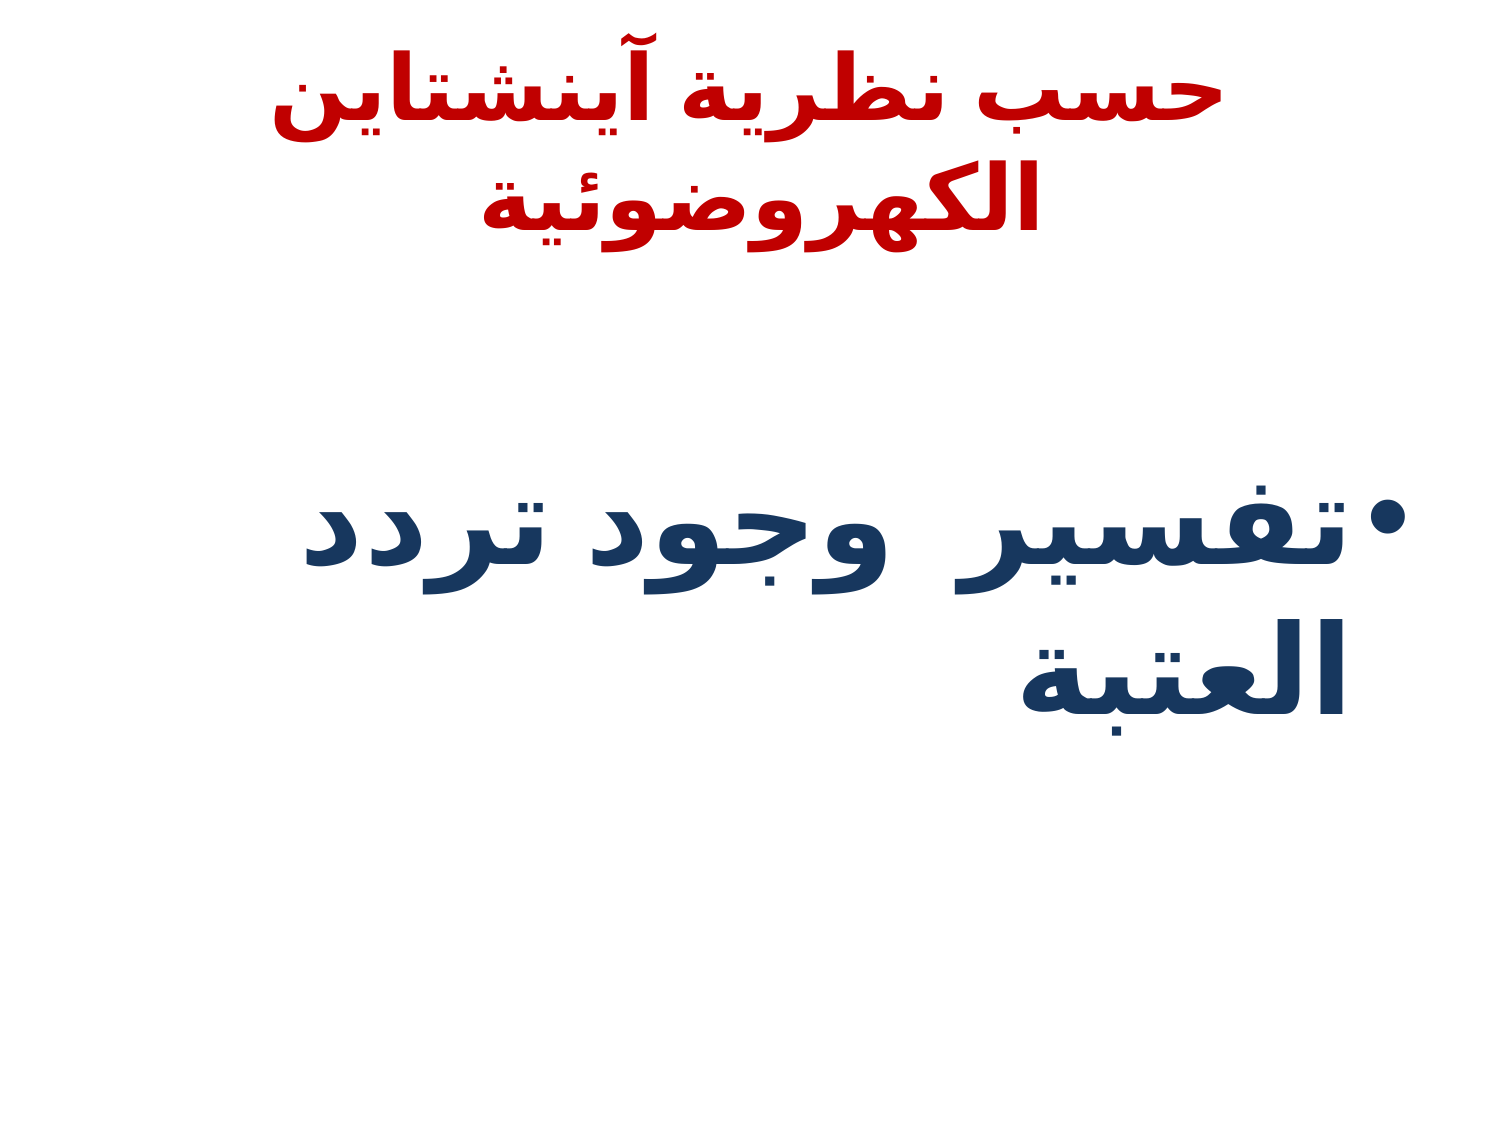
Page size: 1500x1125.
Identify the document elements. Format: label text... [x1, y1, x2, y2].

list تفسير وجود تردد العتبة [75, 432, 1425, 1005]
title حسب نظرية آينشتاين الكهروضوئية [75, 45, 1425, 233]
